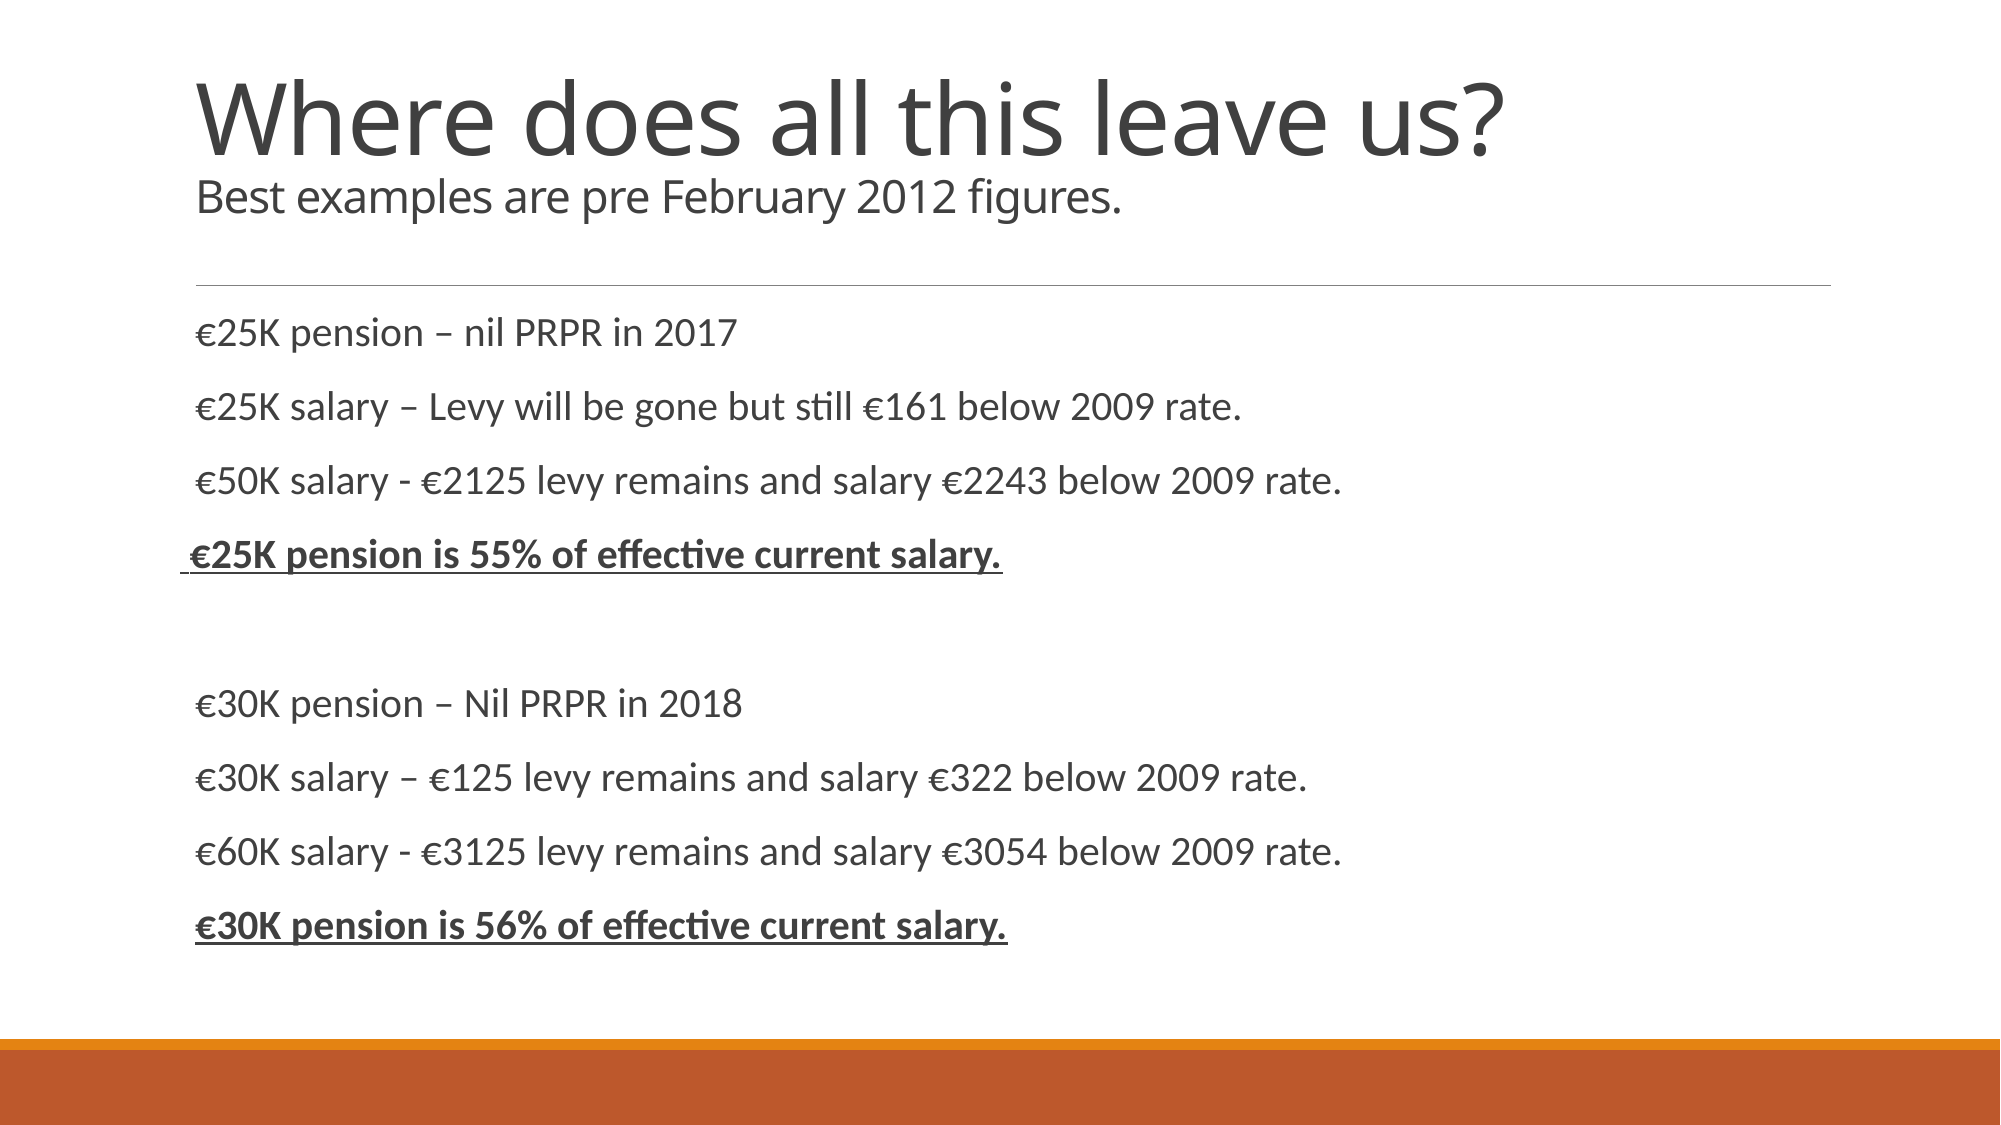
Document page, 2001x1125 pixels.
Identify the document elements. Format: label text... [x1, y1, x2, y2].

title Where does all this leave us? Best examples are pre February 2012 figures. [180, 47, 1830, 285]
list €25K pension – nil PRPR in 2017 €25K salary – Levy will be gone but still €161 below 2009 rate. €50K salary - €2125 levy remains and salary €2243 below 2009 rate. €25K pension is 55% of effective current salary. €30K pension – Nil PRPR in 2018 €30K salary – €125 levy remains and salary €322 below 2009 rate. €60K salary - €3125 levy remains and salary €3054 below 2009 rate. €30K pension is 56% of effective current salary. [180, 302, 1830, 963]
